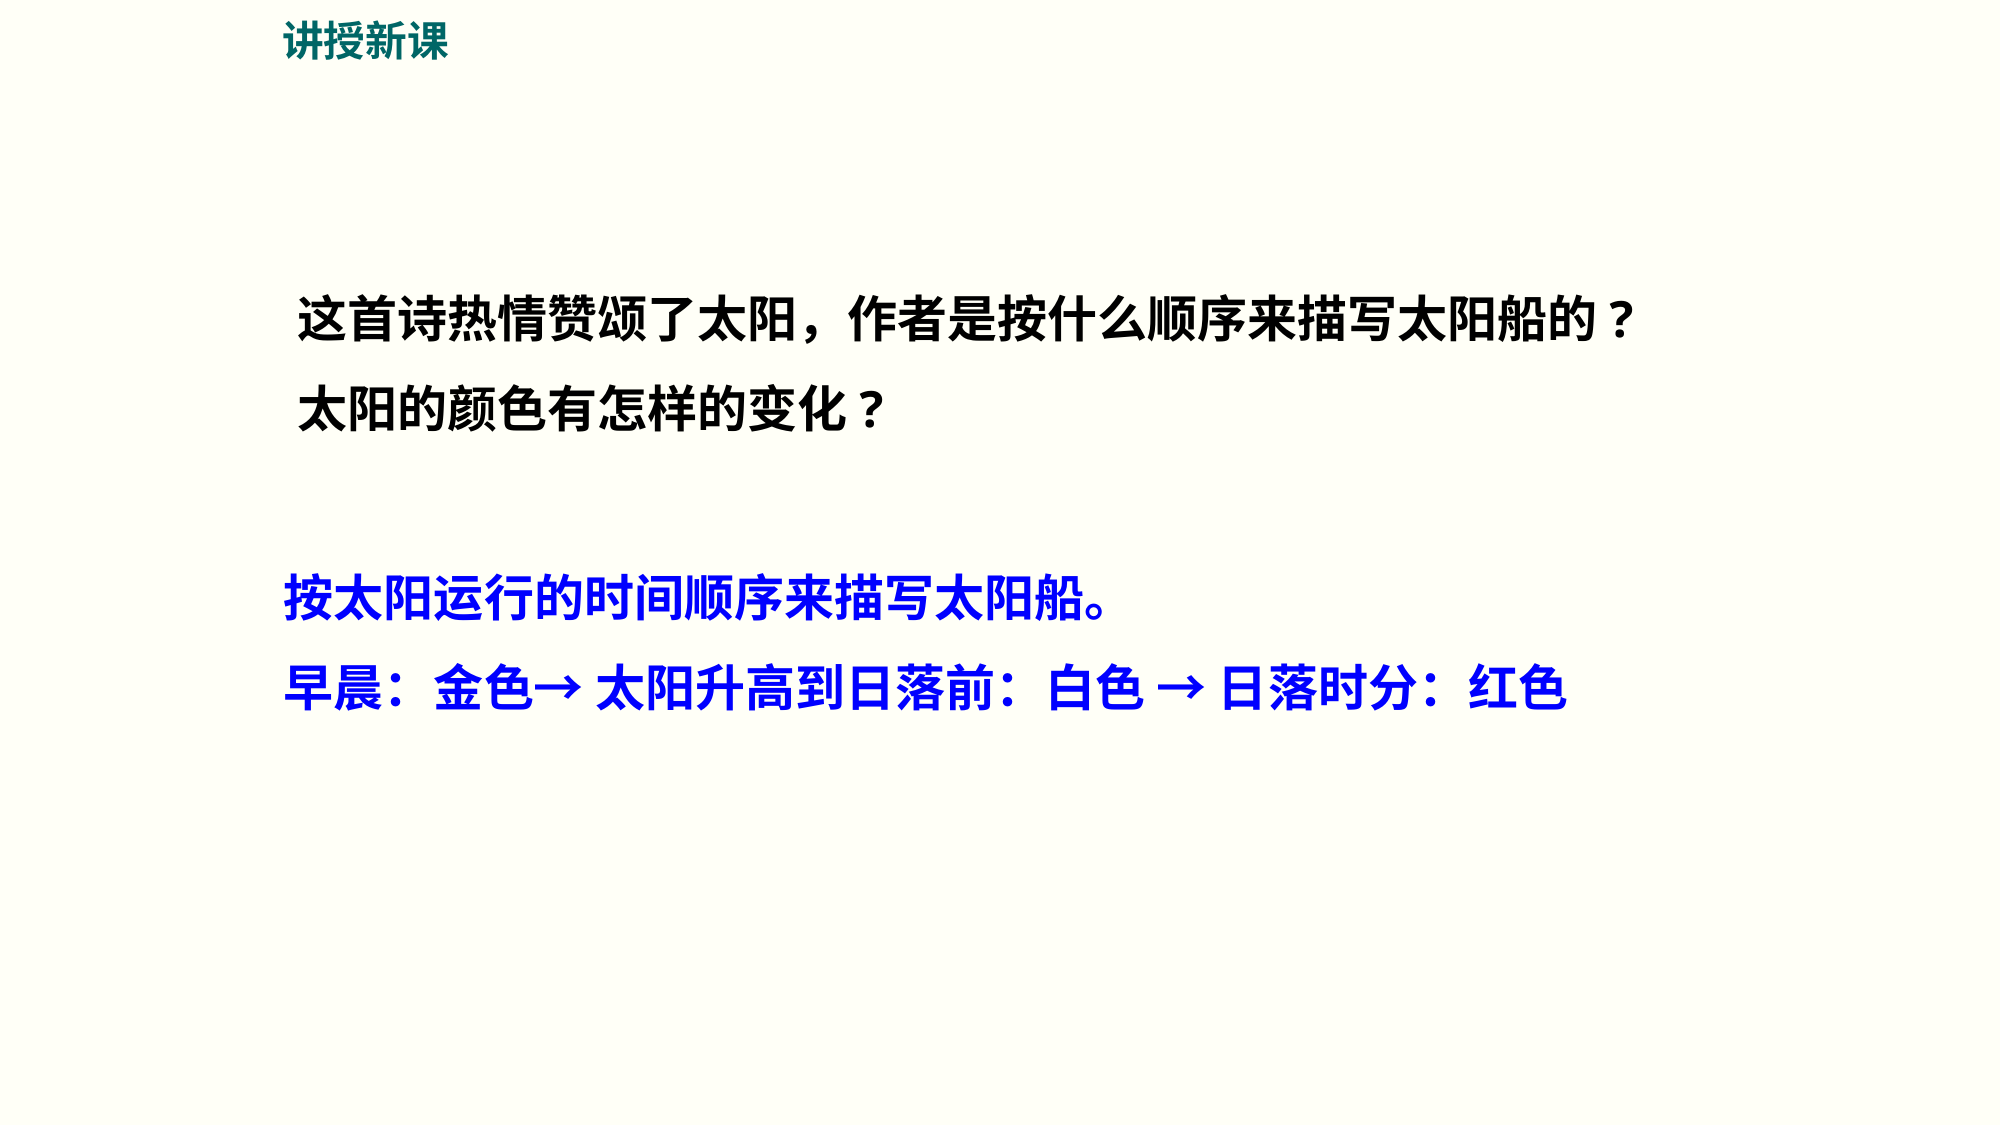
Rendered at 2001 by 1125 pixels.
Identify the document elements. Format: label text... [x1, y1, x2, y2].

text_box 讲授新课 [267, 7, 480, 73]
text_box 按太阳运行的时间顺序来描写太阳船。 早晨：金色→ 太阳升高到日落前：白色 → 日落时分：红色 [269, 528, 1722, 724]
text_box 这首诗热情赞颂了太阳，作者是按什么顺序来描写太阳船的?太阳的颜色有怎样的变化? [282, 249, 1665, 445]
